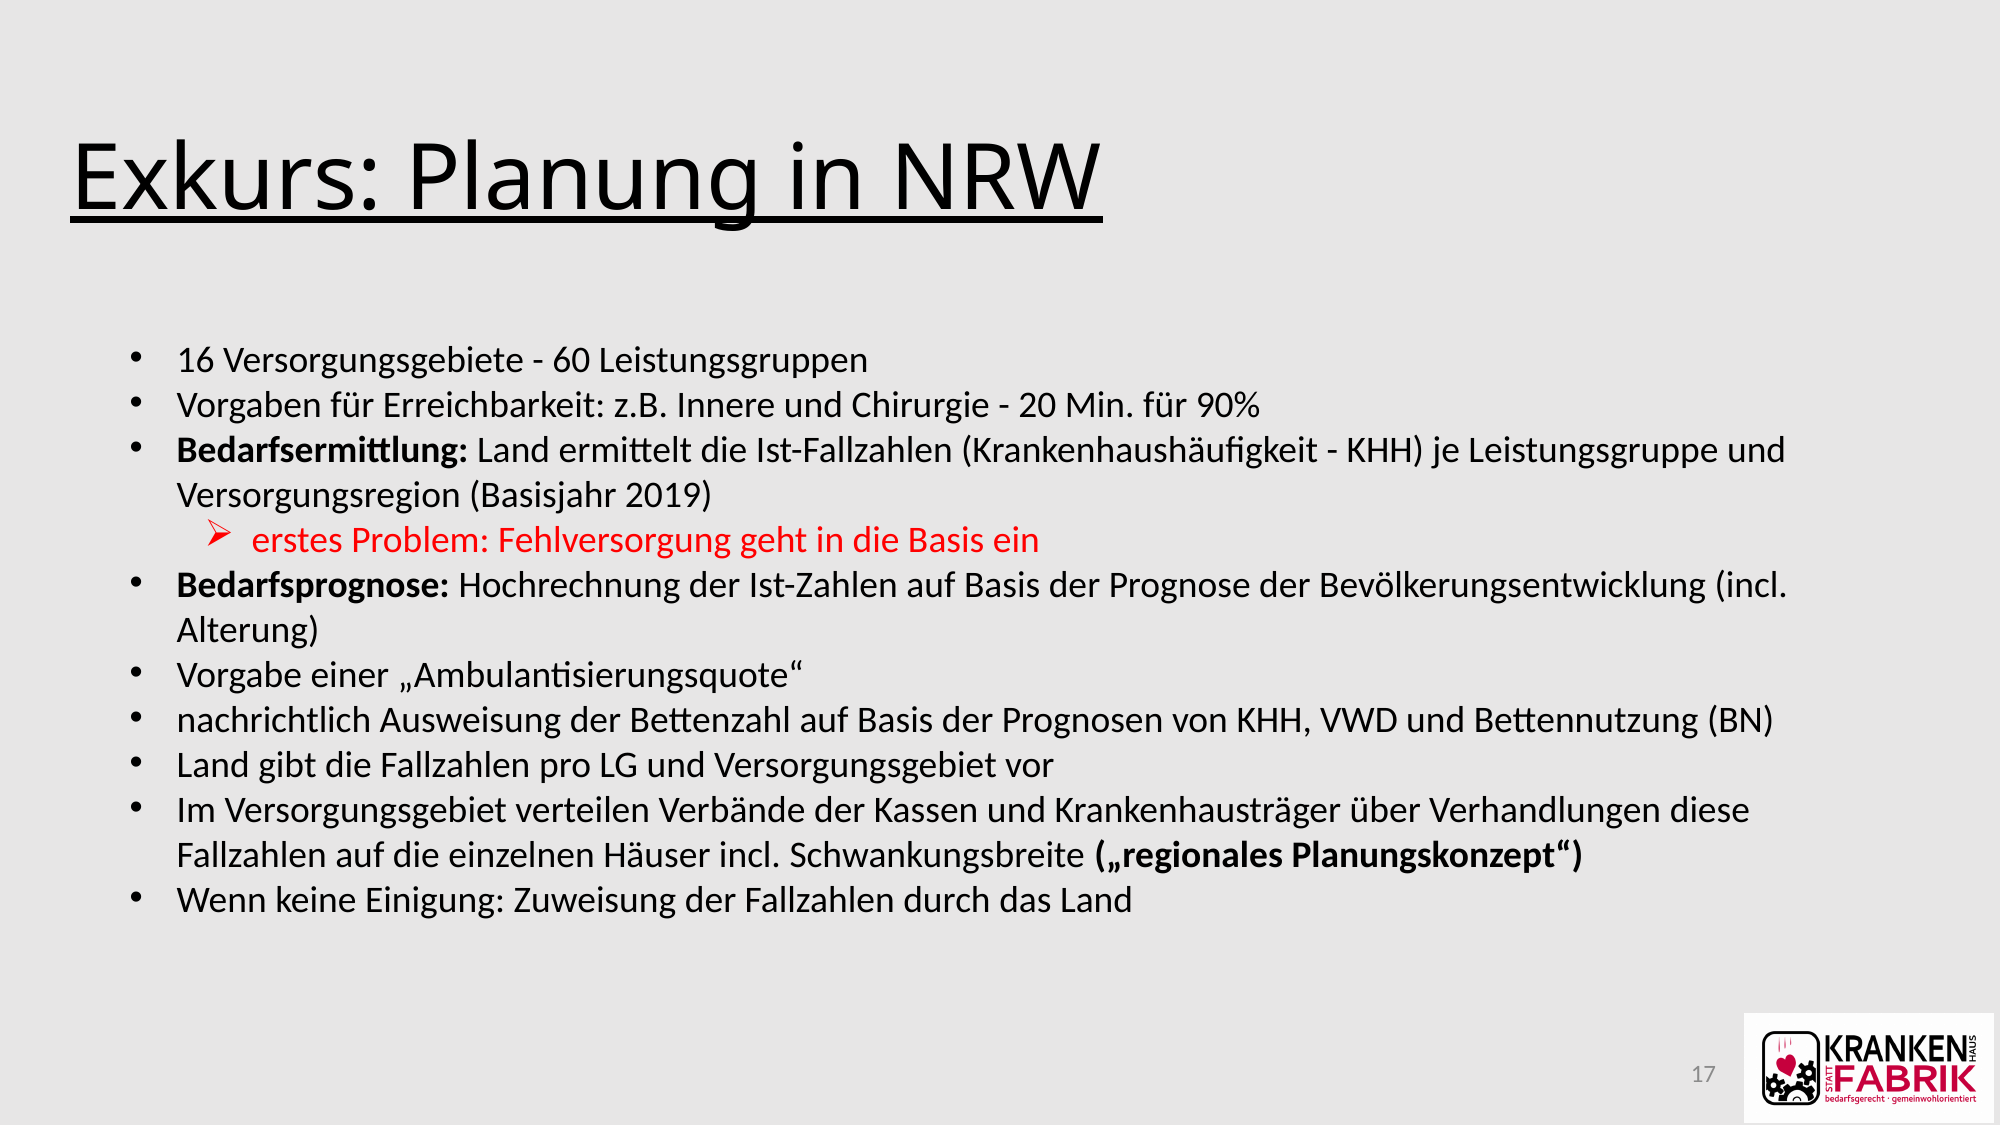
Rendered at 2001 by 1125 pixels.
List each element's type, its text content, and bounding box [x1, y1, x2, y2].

text_box 16 Versorgungsgebiete - 60 Leistungsgruppen Vorgaben für Erreichbarkeit: z.B. Innere und Chirurgie - 20 Min. für 90% Bedarfsermittlung: Land ermittelt die Ist-Fallzahlen (Krankenhaushäufigkeit - KHH) je Leistungsgruppe und Versorgungsregion (Basisjahr 2019) erstes Problem: Fehlversorgung geht in die Basis ein Bedarfsprognose: Hochrechnung der Ist-Zahlen auf Basis der Prognose der Bevölkerungsentwicklung (incl. Alterung) Vorgabe einer „Ambulantisierungsquote“ nachrichtlich Ausweisung der Bettenzahl auf Basis der Prognosen von KHH, VWD und Bettennutzung (BN) Land gibt die Fallzahlen pro LG und Versorgungsgebiet vor Im Versorgungsgebiet verteilen Verbände der Kassen und Krankenhausträger über Verhandlungen diese Fallzahlen auf die einzelnen Häuser incl. Schwankungsbreite („regionales Planungskonzept“) Wenn keine Einigung: Zuweisung der Fallzahlen durch das Land [114, 327, 1879, 972]
title Exkurs: Planung in NRW [55, 70, 1879, 289]
picture [1744, 1013, 1994, 1123]
slide_number 17 [1281, 1042, 1731, 1103]
